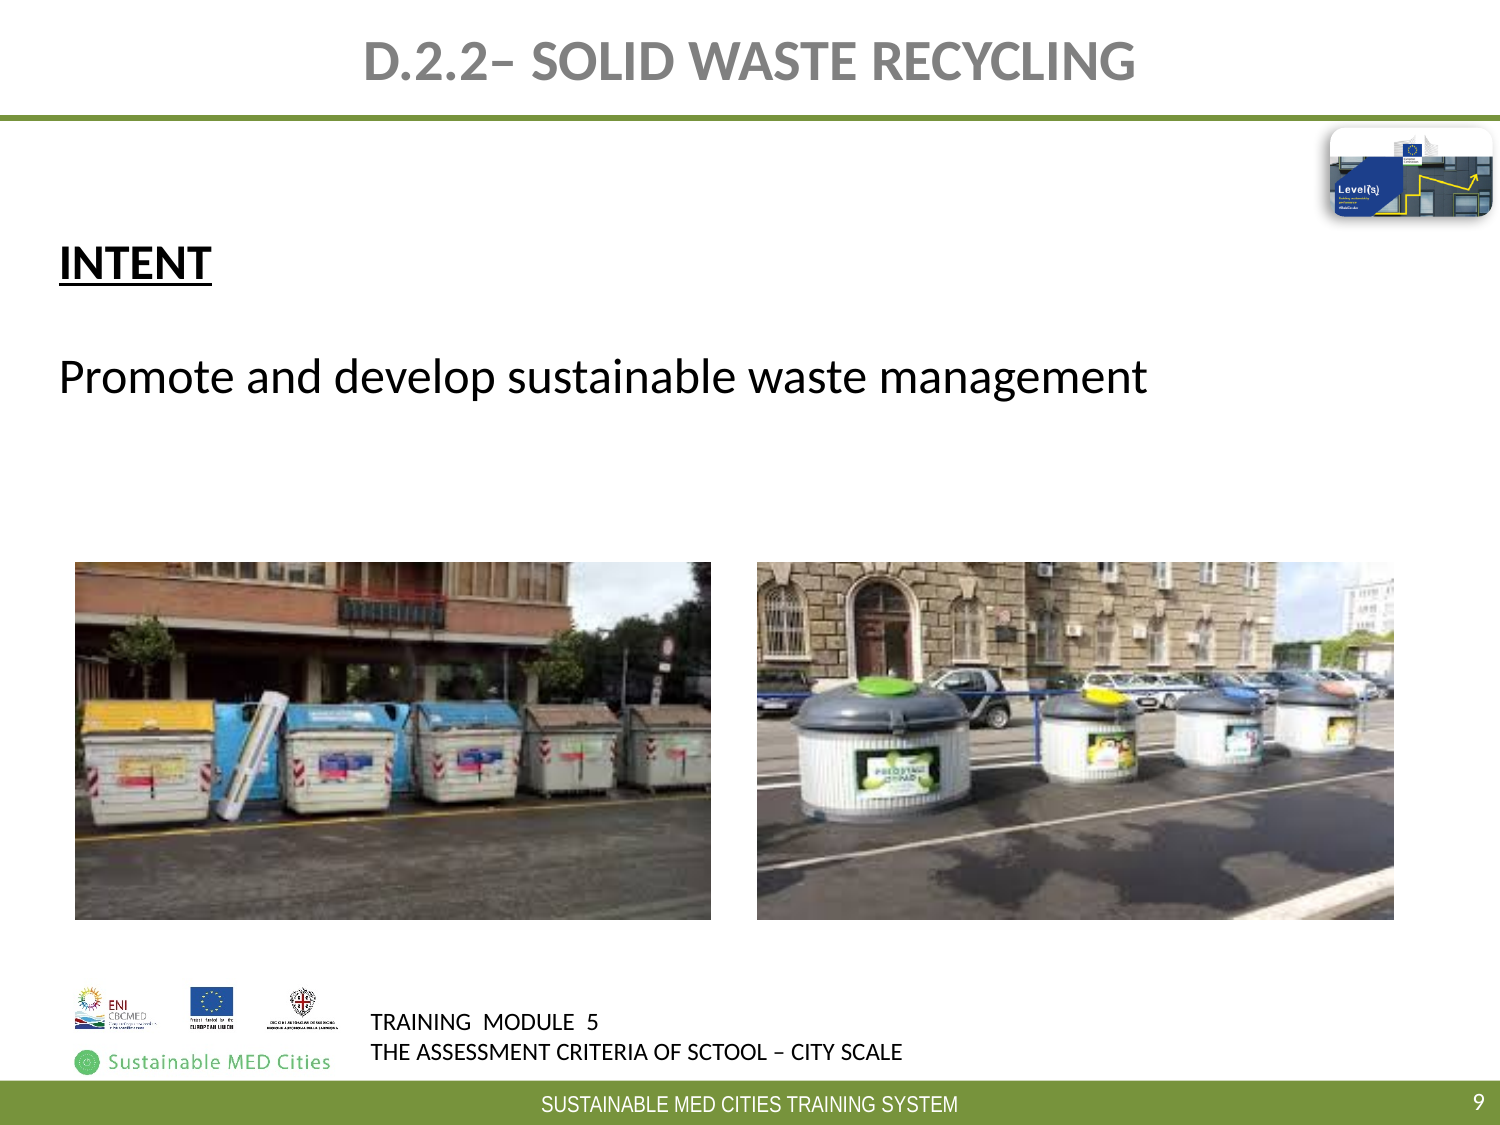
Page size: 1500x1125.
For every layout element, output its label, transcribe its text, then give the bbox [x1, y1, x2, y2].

text_box INTENT Promote and develop sustainable waste management [43, 205, 1425, 944]
picture [757, 562, 1394, 920]
picture [62, 978, 356, 1080]
picture [74, 562, 711, 920]
title D.2.2– SOLID WASTE RECYCLING [0, 0, 1500, 115]
picture [1329, 127, 1493, 217]
slide_number 9 [1149, 1070, 1500, 1125]
